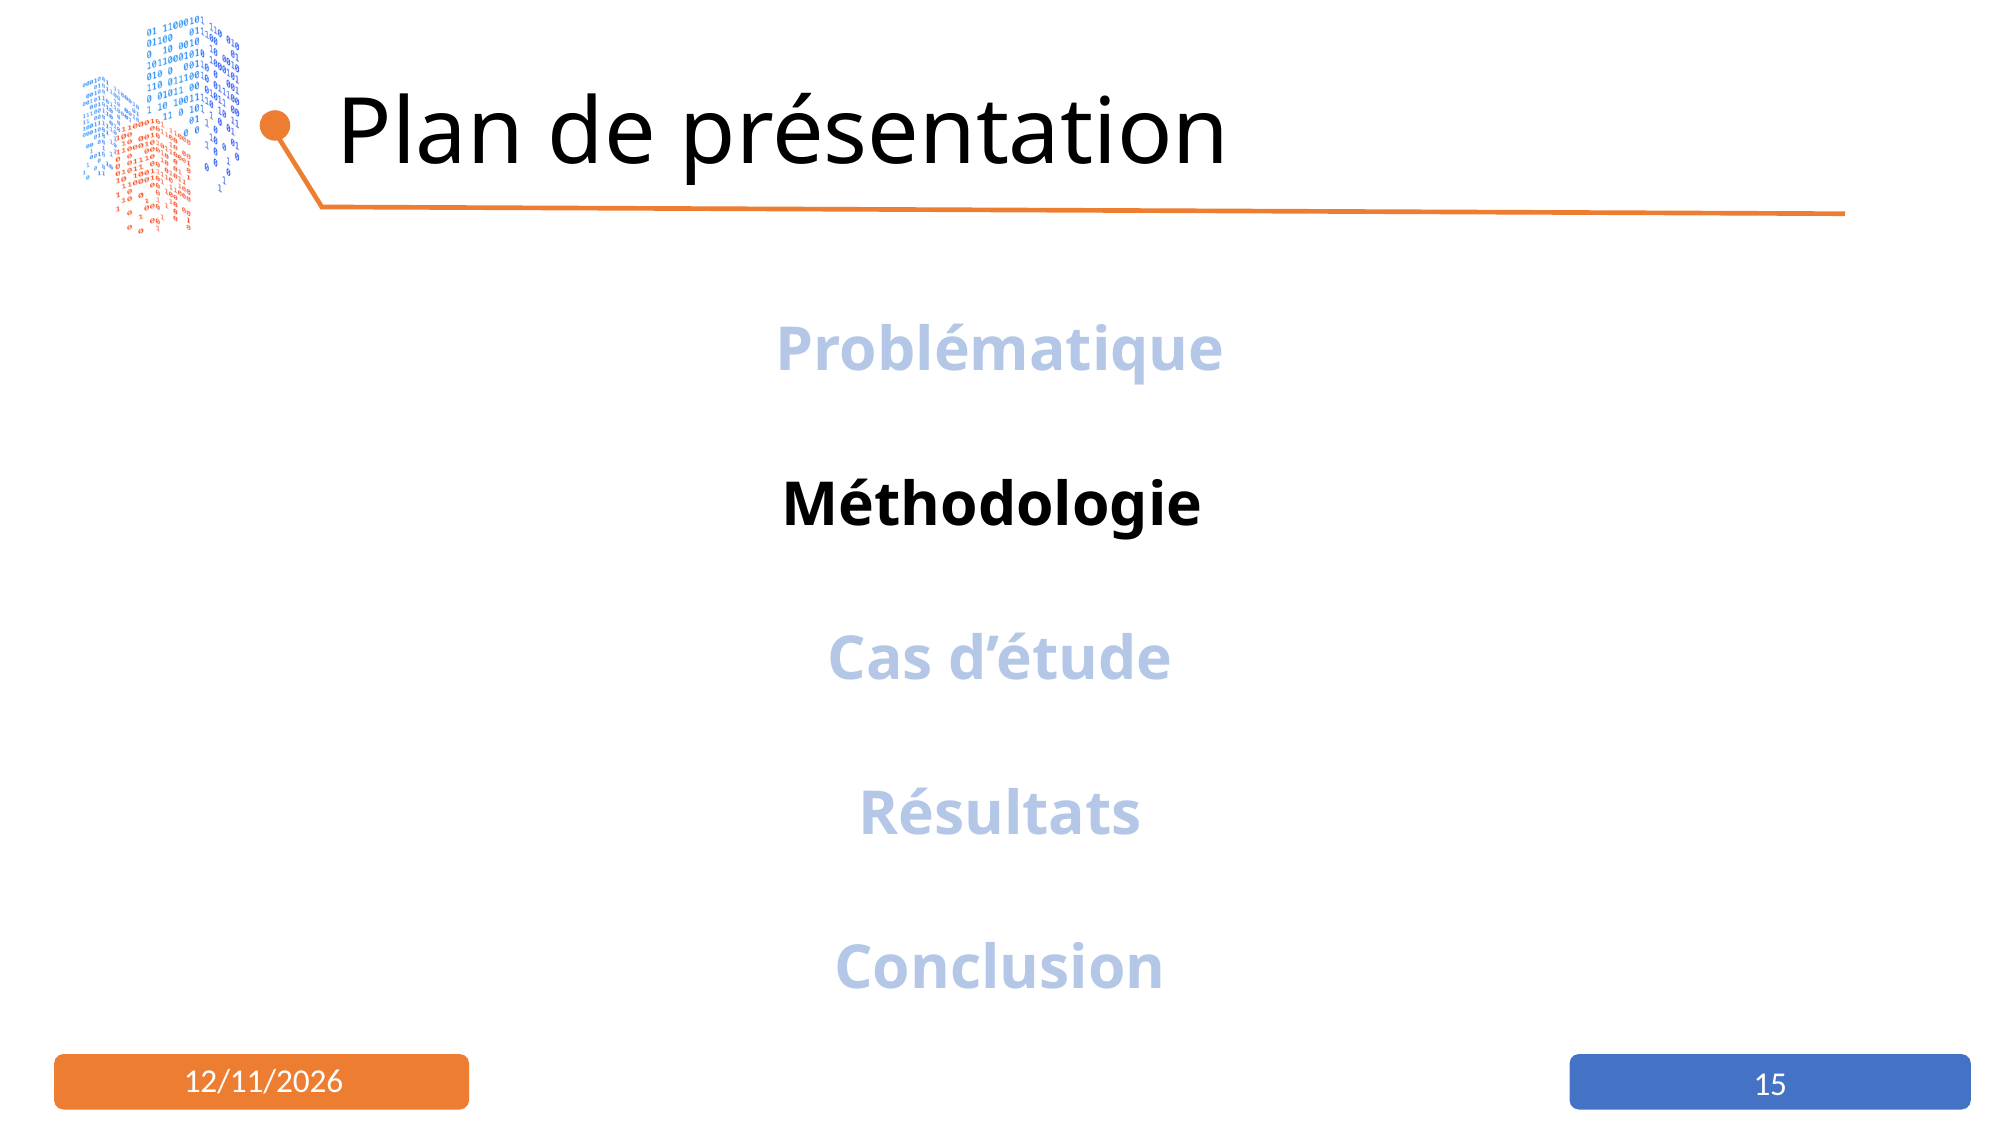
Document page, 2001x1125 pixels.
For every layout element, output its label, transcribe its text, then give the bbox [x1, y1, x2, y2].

title Plan de présentation [321, 76, 1863, 184]
picture [57, 0, 260, 253]
slide_number 15 [1569, 1054, 1971, 1110]
list Problématique Méthodologie Cas d’étude Résultats Conclusion [137, 247, 1863, 1014]
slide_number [57, 1049, 470, 1110]
